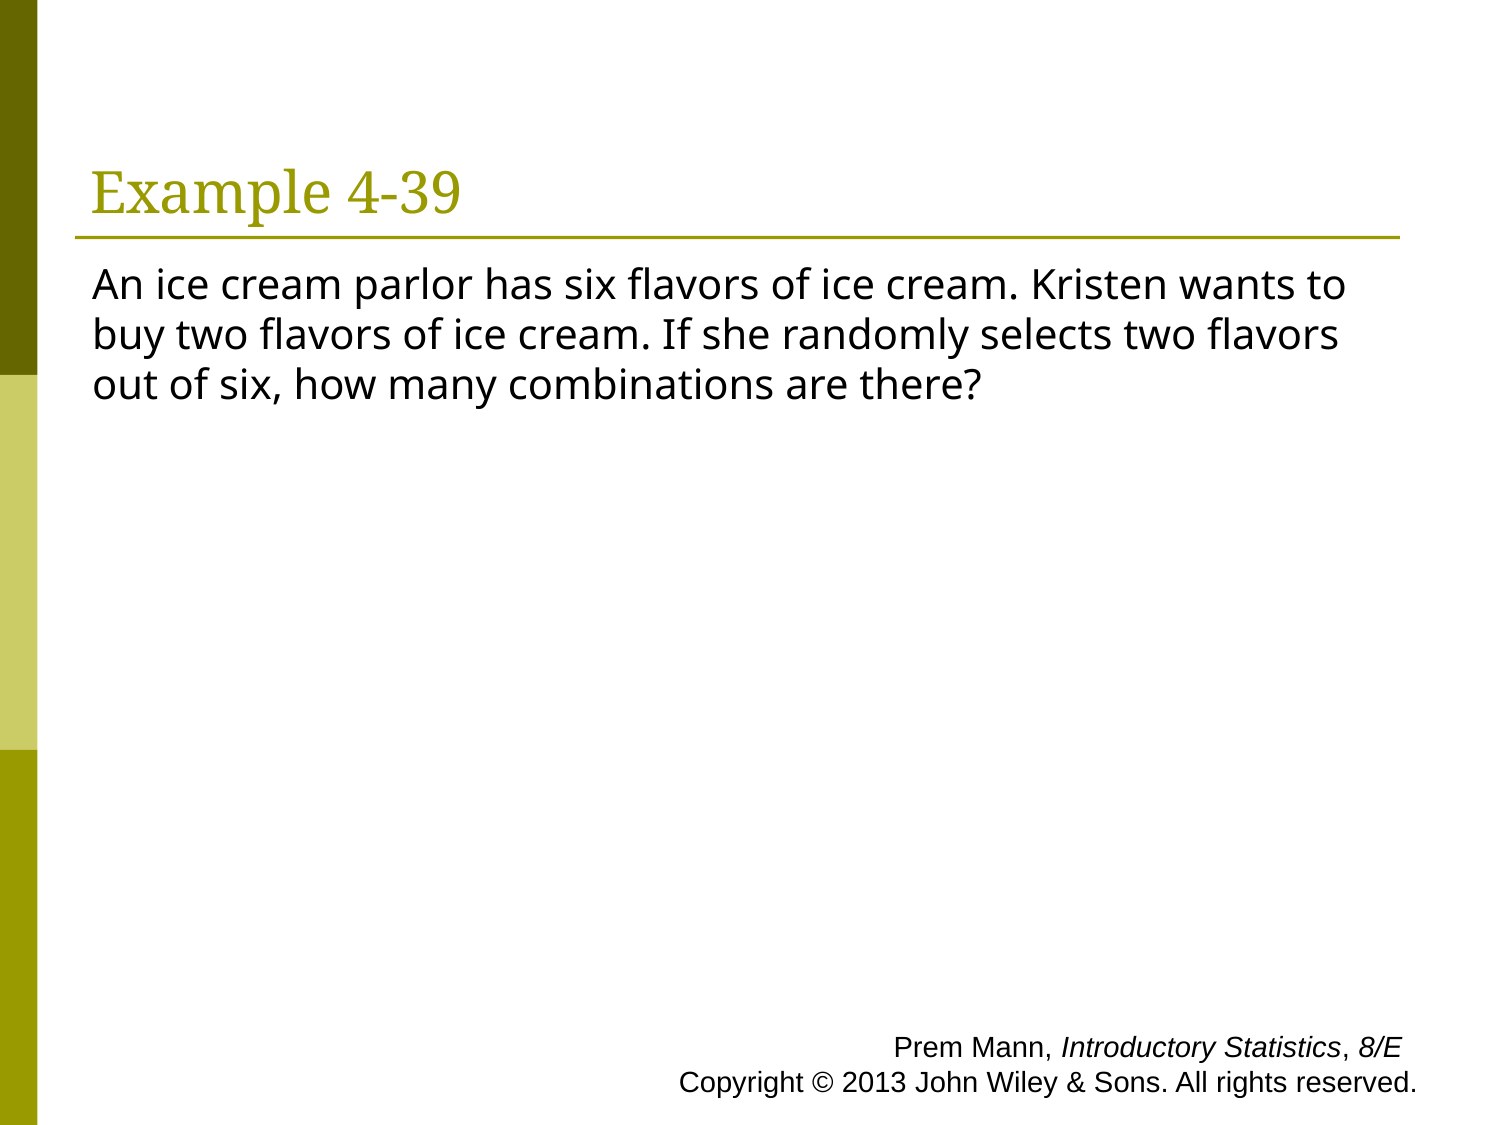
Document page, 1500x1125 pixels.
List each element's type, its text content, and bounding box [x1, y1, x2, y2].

text_box Prem Mann, Introductory Statistics, 8/E Copyright © 2013 John Wiley & Sons. All rights reserved. [664, 1020, 1449, 1106]
title Example 4-39 [75, 45, 1425, 233]
list An ice cream parlor has six flavors of ice cream. Kristen wants to buy two flavors of ice cream. If she randomly selects two flavors out of six, how many combinations are there? [20, 249, 1425, 925]
